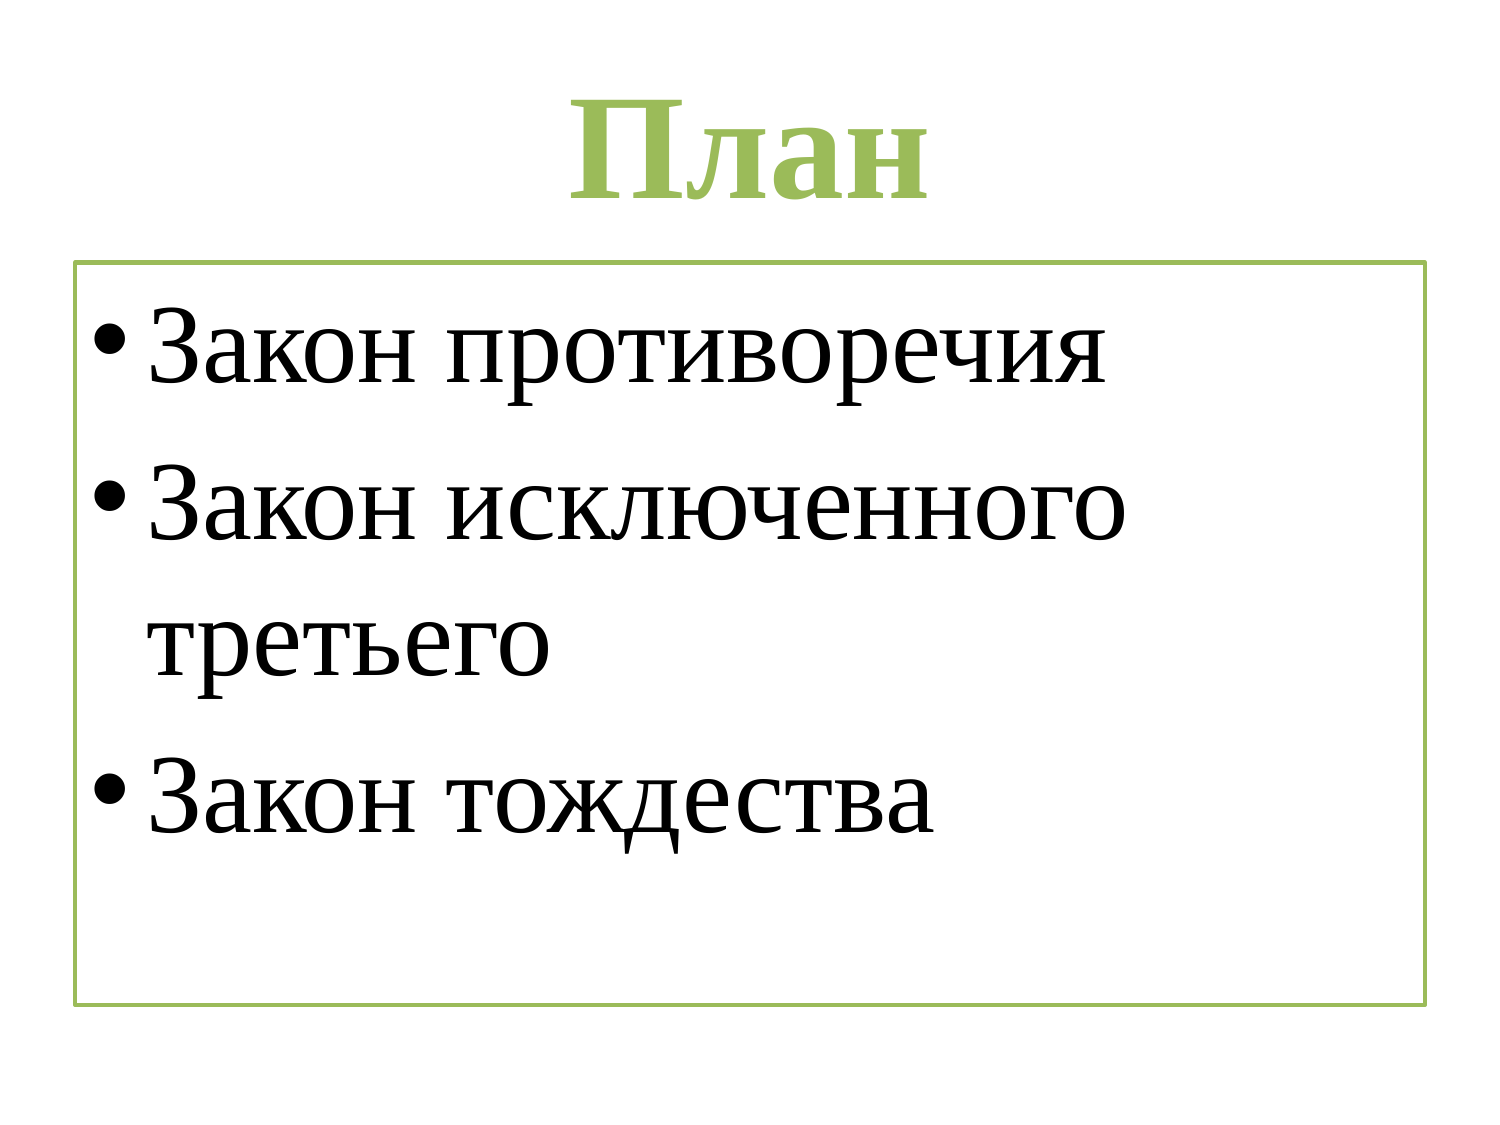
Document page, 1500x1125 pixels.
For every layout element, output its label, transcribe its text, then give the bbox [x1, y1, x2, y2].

list Закон противоречия Закон исключенного третьего Закон тождества [73, 260, 1427, 1007]
title План [75, 45, 1425, 233]
